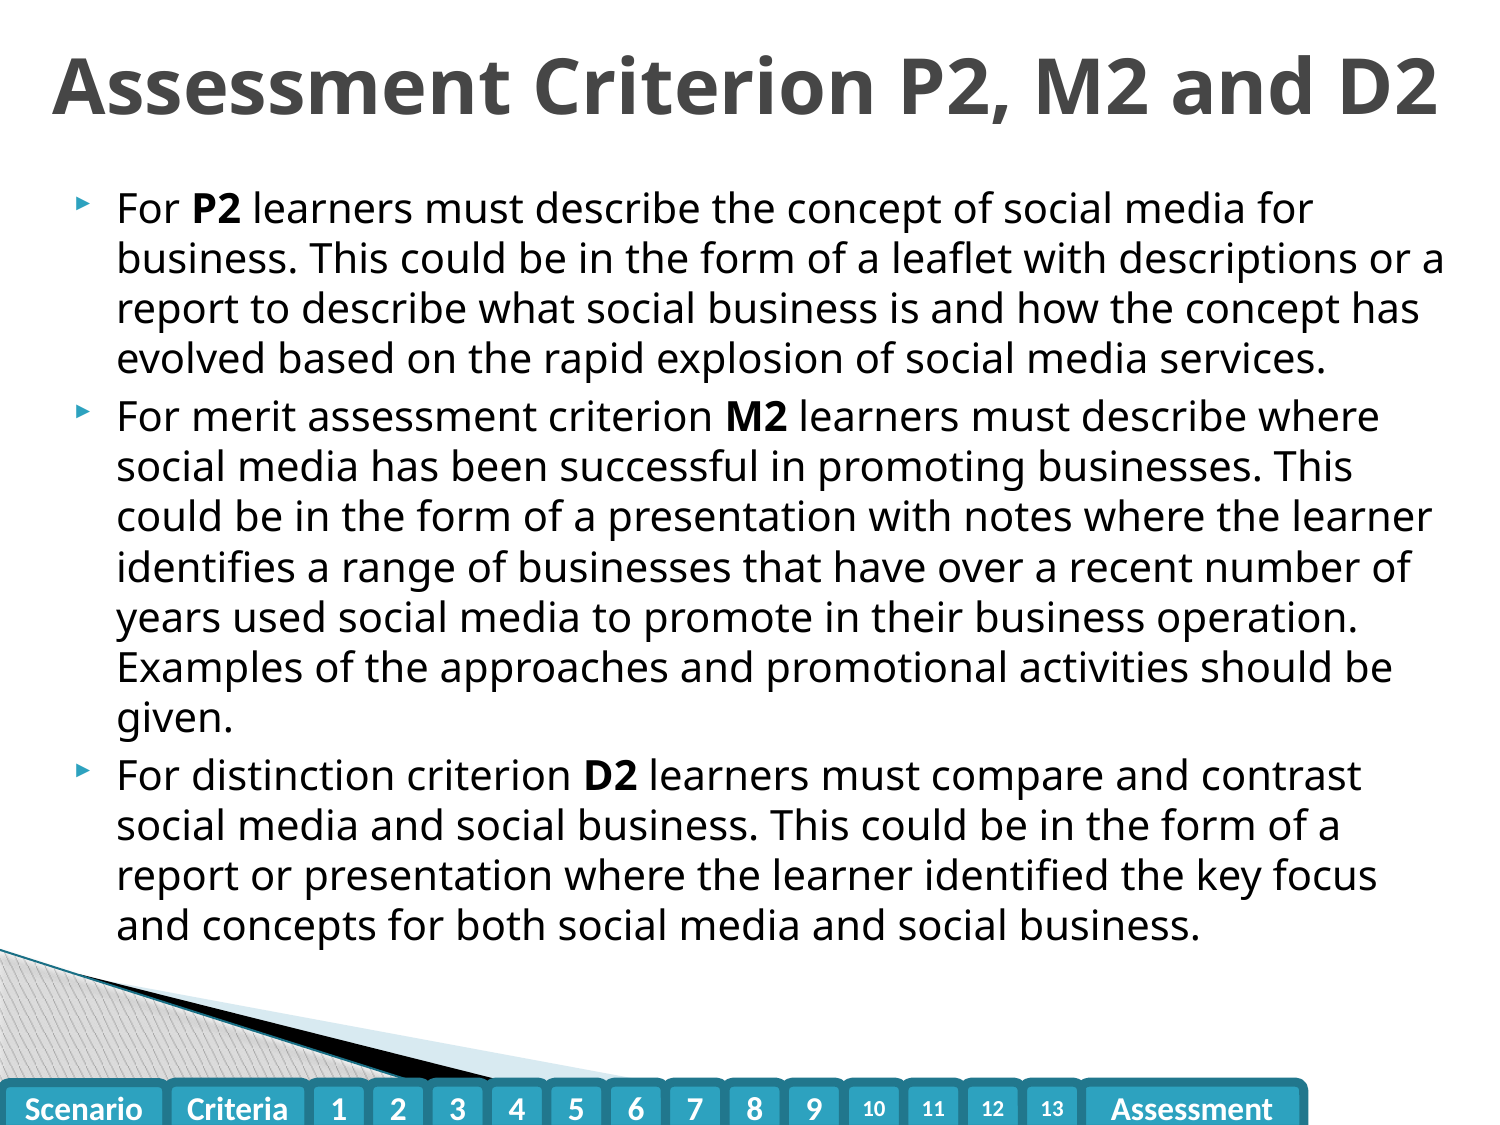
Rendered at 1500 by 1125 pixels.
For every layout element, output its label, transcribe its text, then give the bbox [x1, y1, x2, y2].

title Assessment Criterion P2, M2 and D2 [37, 19, 1471, 149]
list For P2 learners must describe the concept of social media for business. This could be in the form of a leaflet with descriptions or a report to describe what social business is and how the concept has evolved based on the rapid explosion of social media services. For merit assessment criterion M2 learners must describe where social media has been successful in promoting businesses. This could be in the form of a presentation with notes where the learner identifies a range of businesses that have over a recent number of years used social media to promote in their business operation. Examples of the approaches and promotional activities should be given. For distinction criterion D2 learners must compare and contrast social media and social business. This could be in the form of a report or presentation where the learner identified the key focus and concepts for both social media and social business. [41, 174, 1471, 1000]
